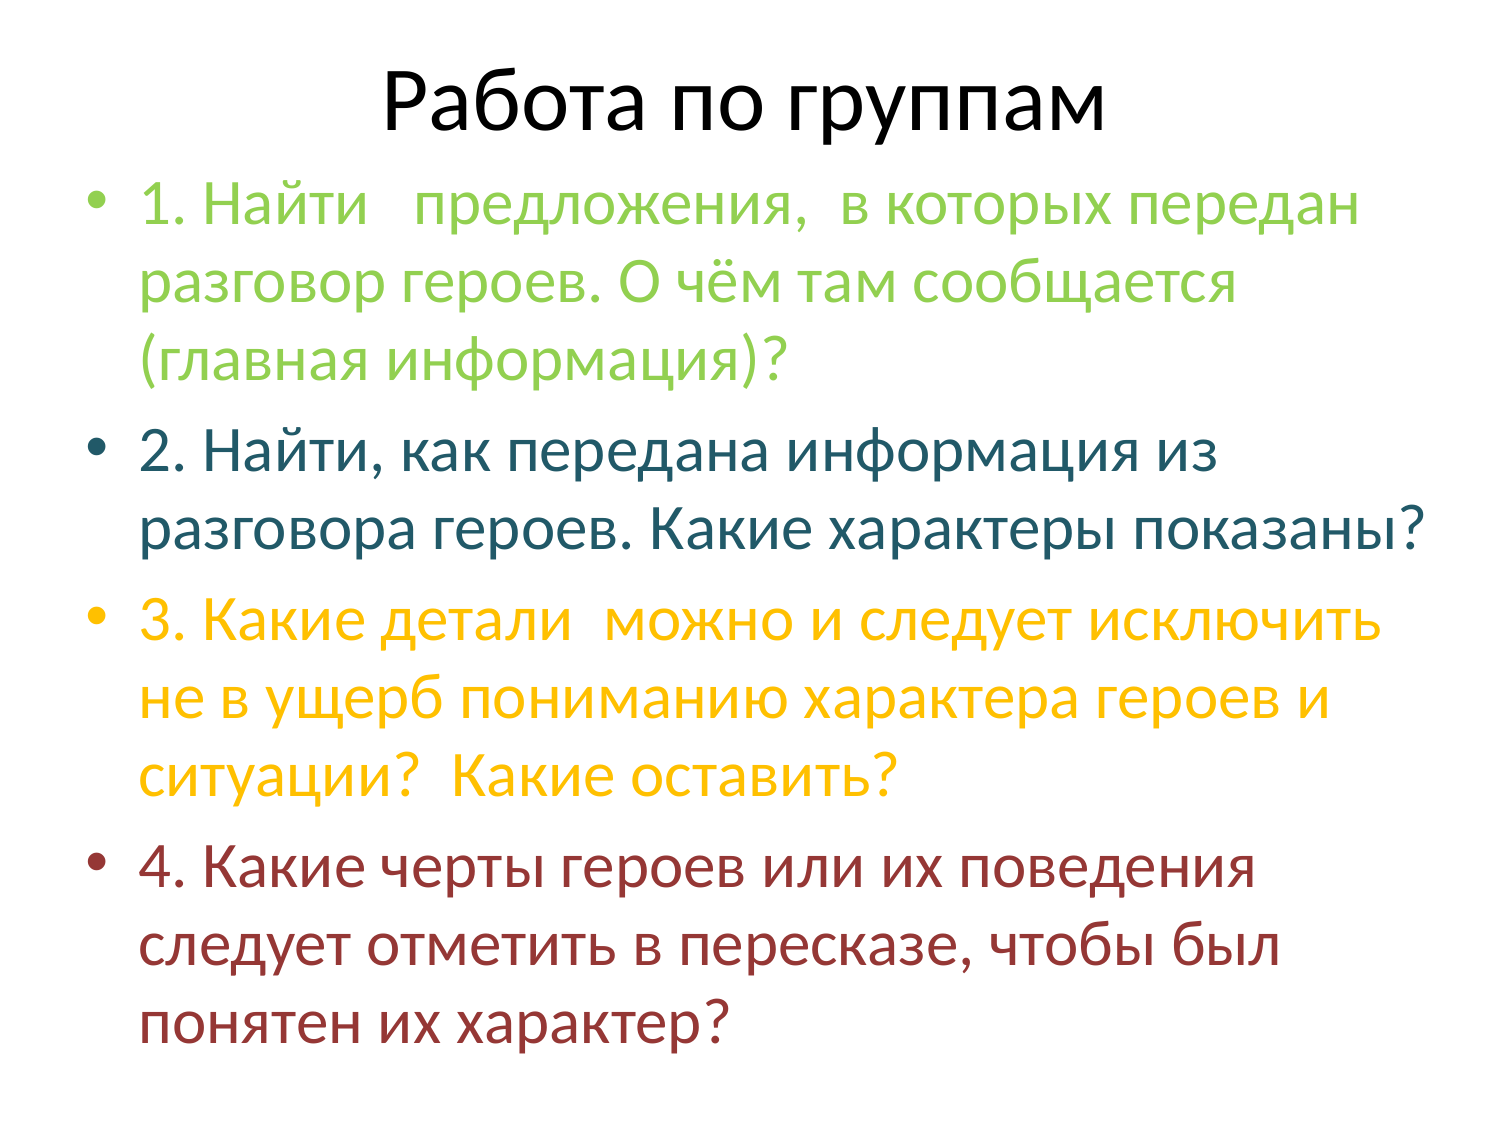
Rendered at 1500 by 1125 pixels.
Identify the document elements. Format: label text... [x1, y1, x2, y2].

title Работа по группам [70, 0, 1421, 152]
list 1. Найти предложения, в которых передан разговор героев. О чём там сообщается (главная информация)? 2. Найти, как передана информация из разговора героев. Какие характеры показаны? 3. Какие детали можно и следует исключить не в ущерб пониманию характера героев и ситуации? Какие оставить? 4. Какие черты героев или их поведения следует отметить в пересказе, чтобы был понятен их характер? [70, 152, 1454, 1079]
